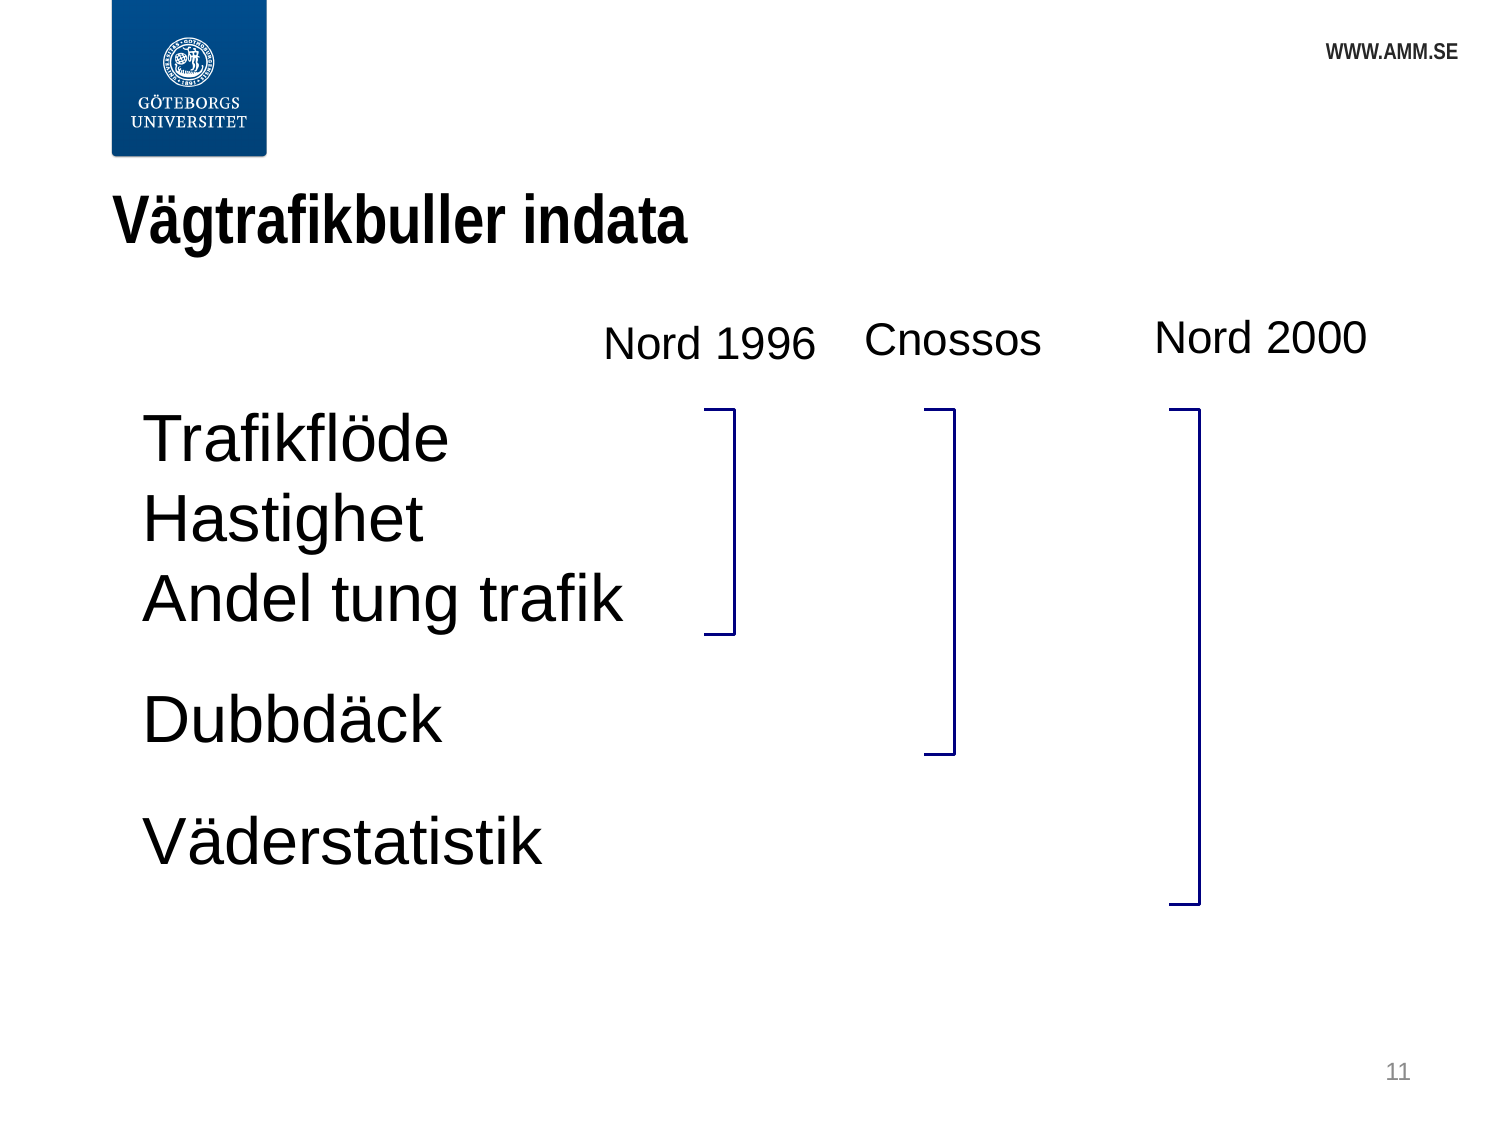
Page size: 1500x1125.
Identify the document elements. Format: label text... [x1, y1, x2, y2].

picture [110, 0, 268, 159]
text_box Nord 2000 [1154, 307, 1435, 389]
text_box Trafikflöde Hastighet Andel tung trafik Dubbdäck Väderstatistik [142, 394, 1206, 1047]
text_box Nord 1996 [603, 313, 885, 395]
footer www.amm.se [1045, 36, 1459, 113]
title Vägtrafikbuller indata [112, 184, 1412, 315]
slide_number 11 [1316, 1051, 1412, 1091]
text_box Cnossos [864, 310, 1146, 391]
